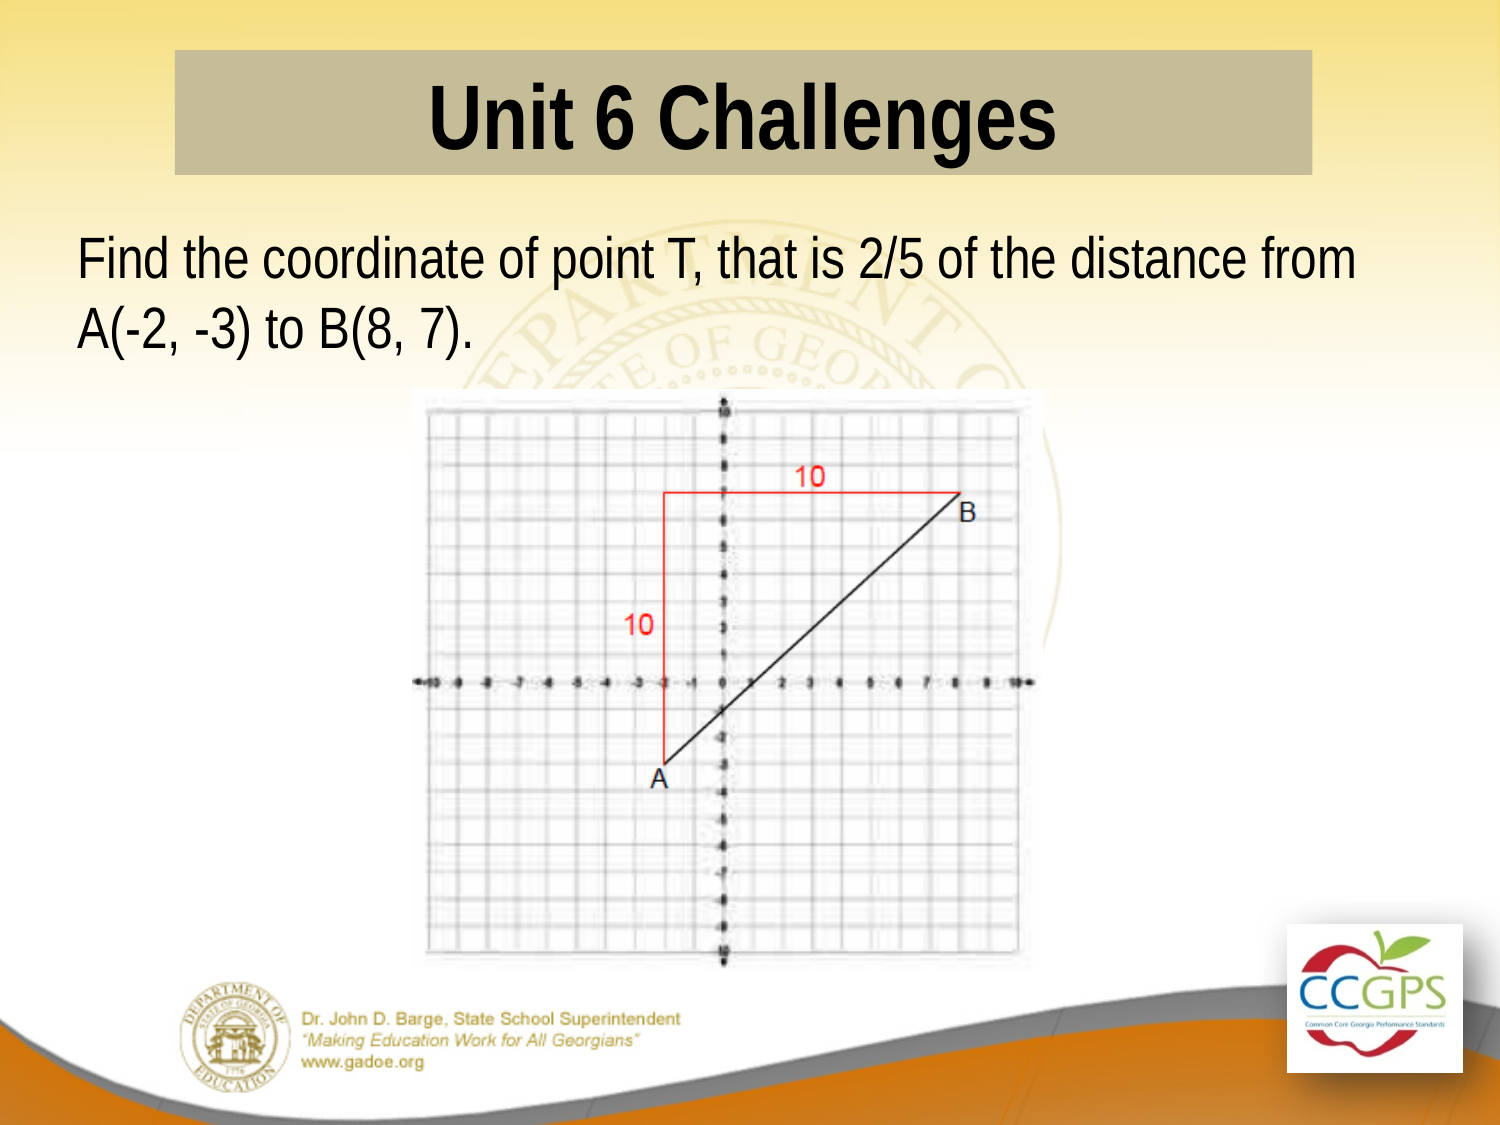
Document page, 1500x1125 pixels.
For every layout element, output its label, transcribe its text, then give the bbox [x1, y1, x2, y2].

picture [0, 0, 1500, 1125]
text_box Unit 6 Challenges [174, 50, 1313, 175]
subtitle Find the coordinate of point T, that is 2/5 of the distance from A(-2, -3) to B(8, 7). [62, 212, 1438, 926]
